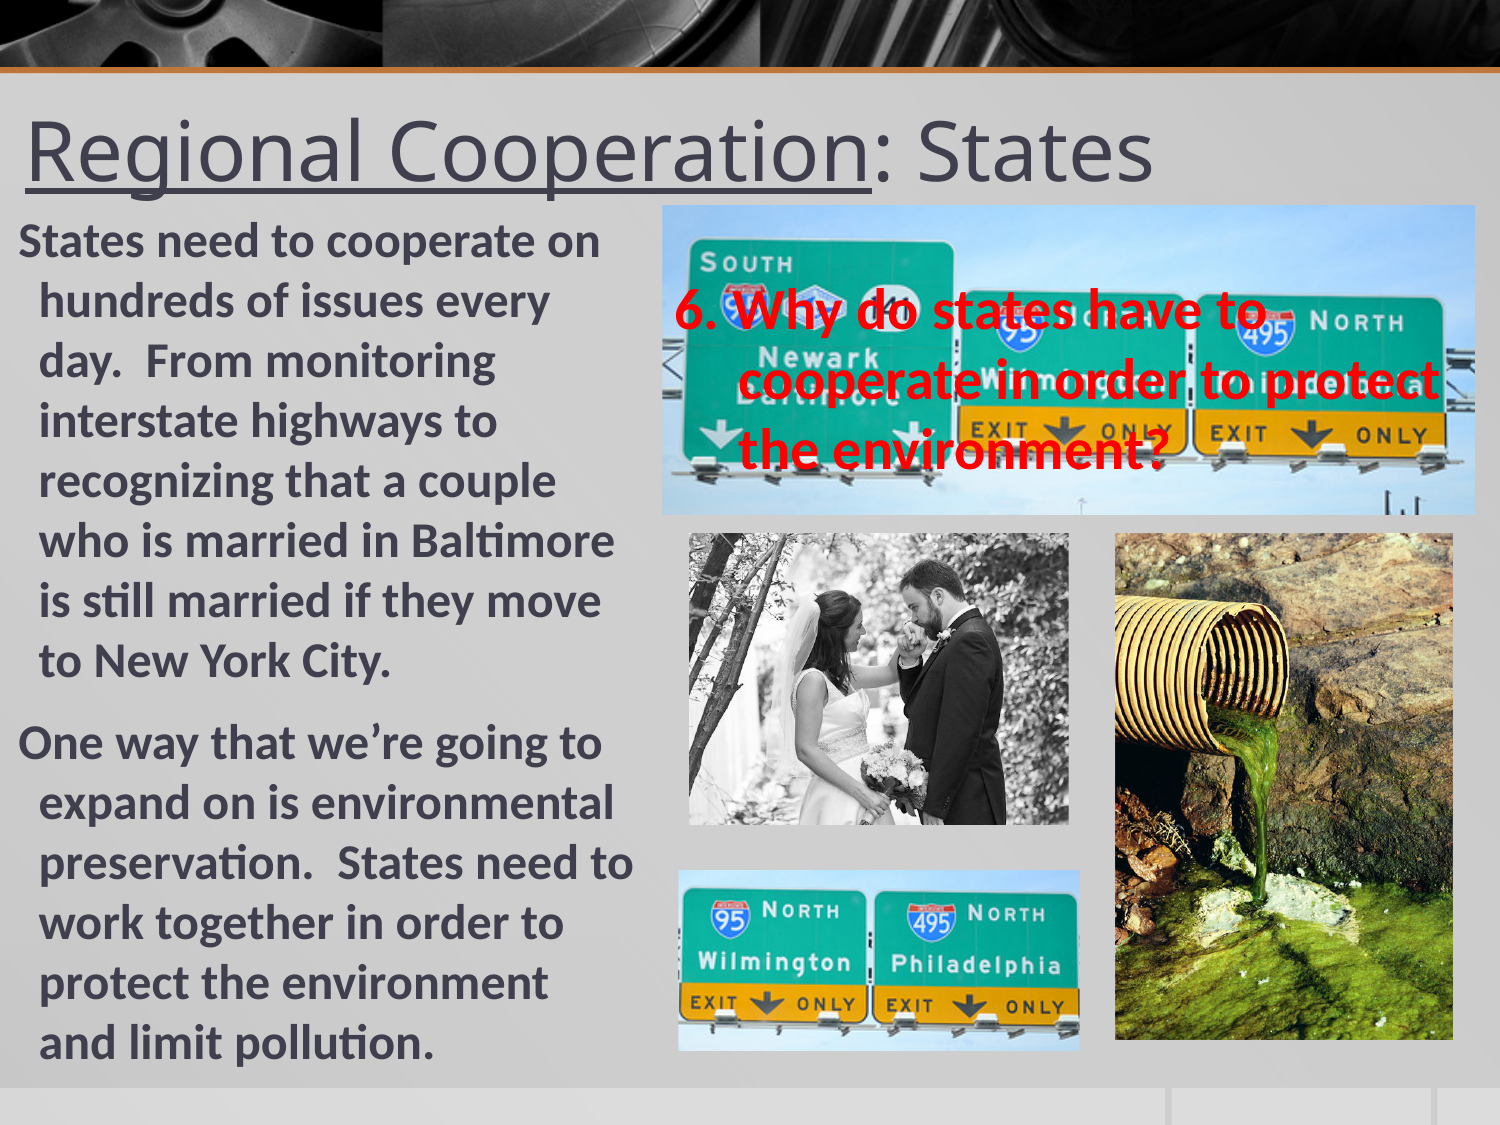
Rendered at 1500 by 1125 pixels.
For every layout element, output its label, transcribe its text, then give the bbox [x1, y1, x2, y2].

title Regional Cooperation: States [24, 73, 1375, 224]
picture [678, 870, 1080, 1051]
list States need to cooperate on hundreds of issues every day. From monitoring interstate highways to recognizing that a couple who is married in Baltimore is still married if they move to New York City. One way that we’re going to expand on is environmental preservation. States need to work together in order to protect the environment and limit pollution. [0, 200, 638, 1088]
picture [688, 533, 1069, 825]
picture [1114, 533, 1453, 1040]
picture [0, 0, 1500, 67]
picture [662, 205, 1476, 515]
